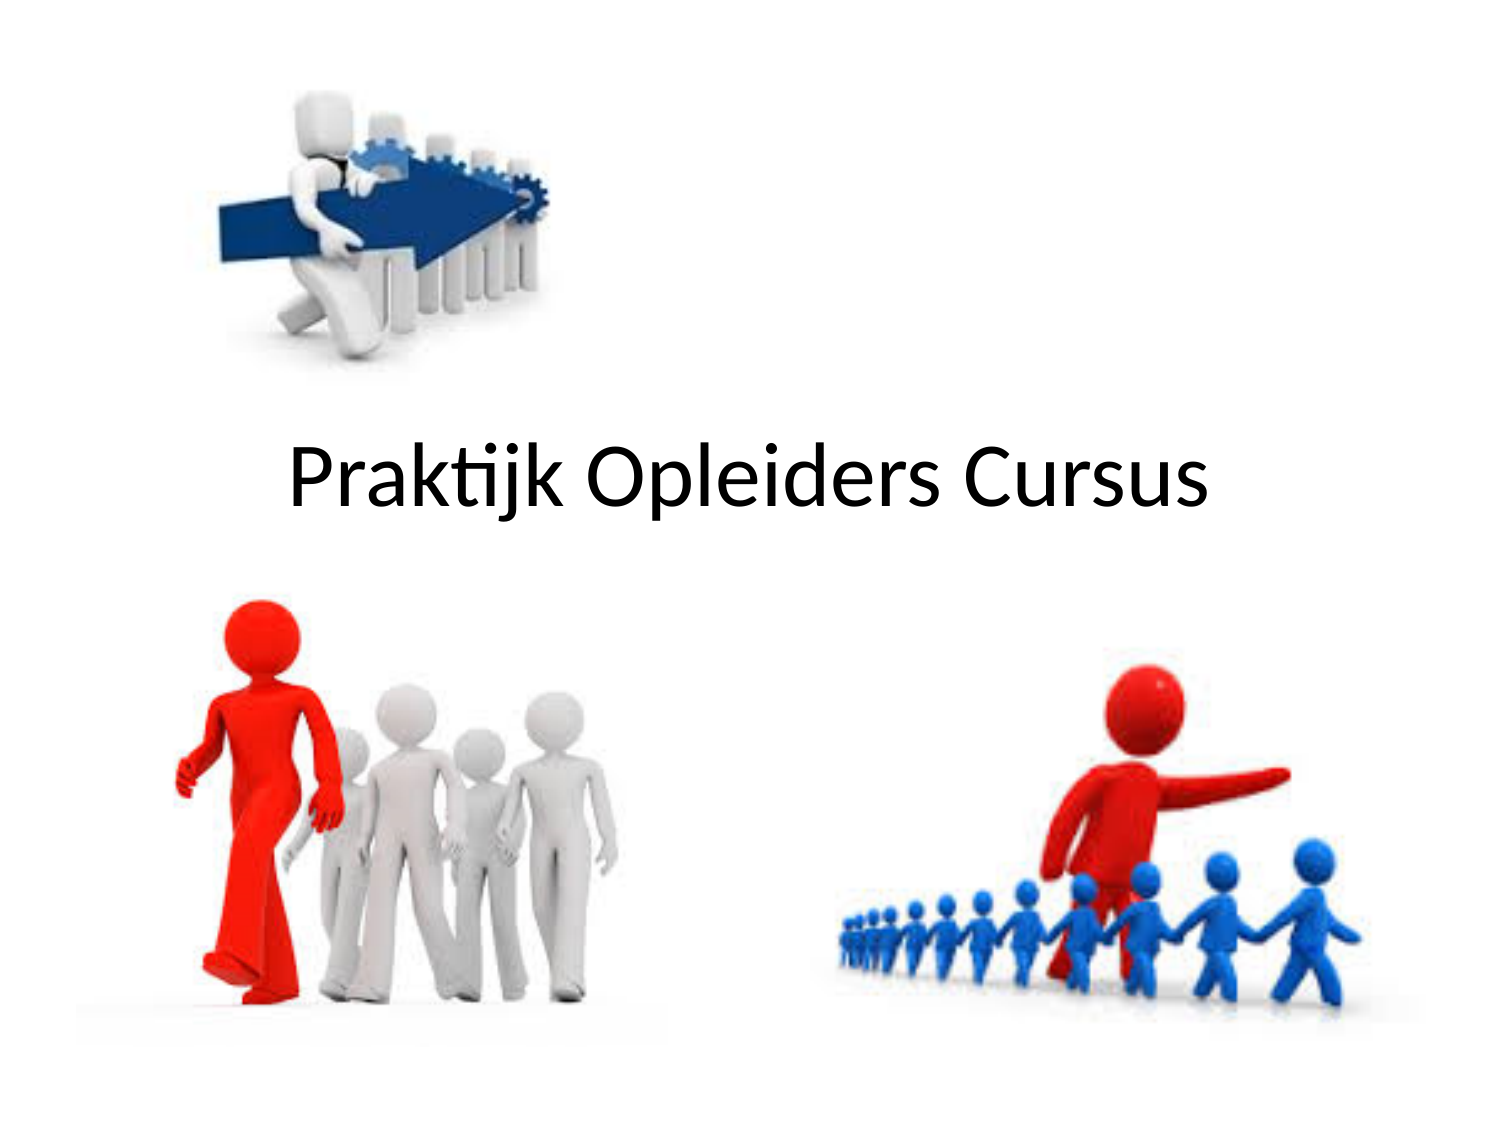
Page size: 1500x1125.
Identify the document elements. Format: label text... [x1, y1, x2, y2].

title Praktijk Opleiders Cursus [112, 349, 1388, 591]
picture [147, 71, 621, 399]
picture [810, 622, 1439, 1047]
picture [76, 534, 668, 1048]
